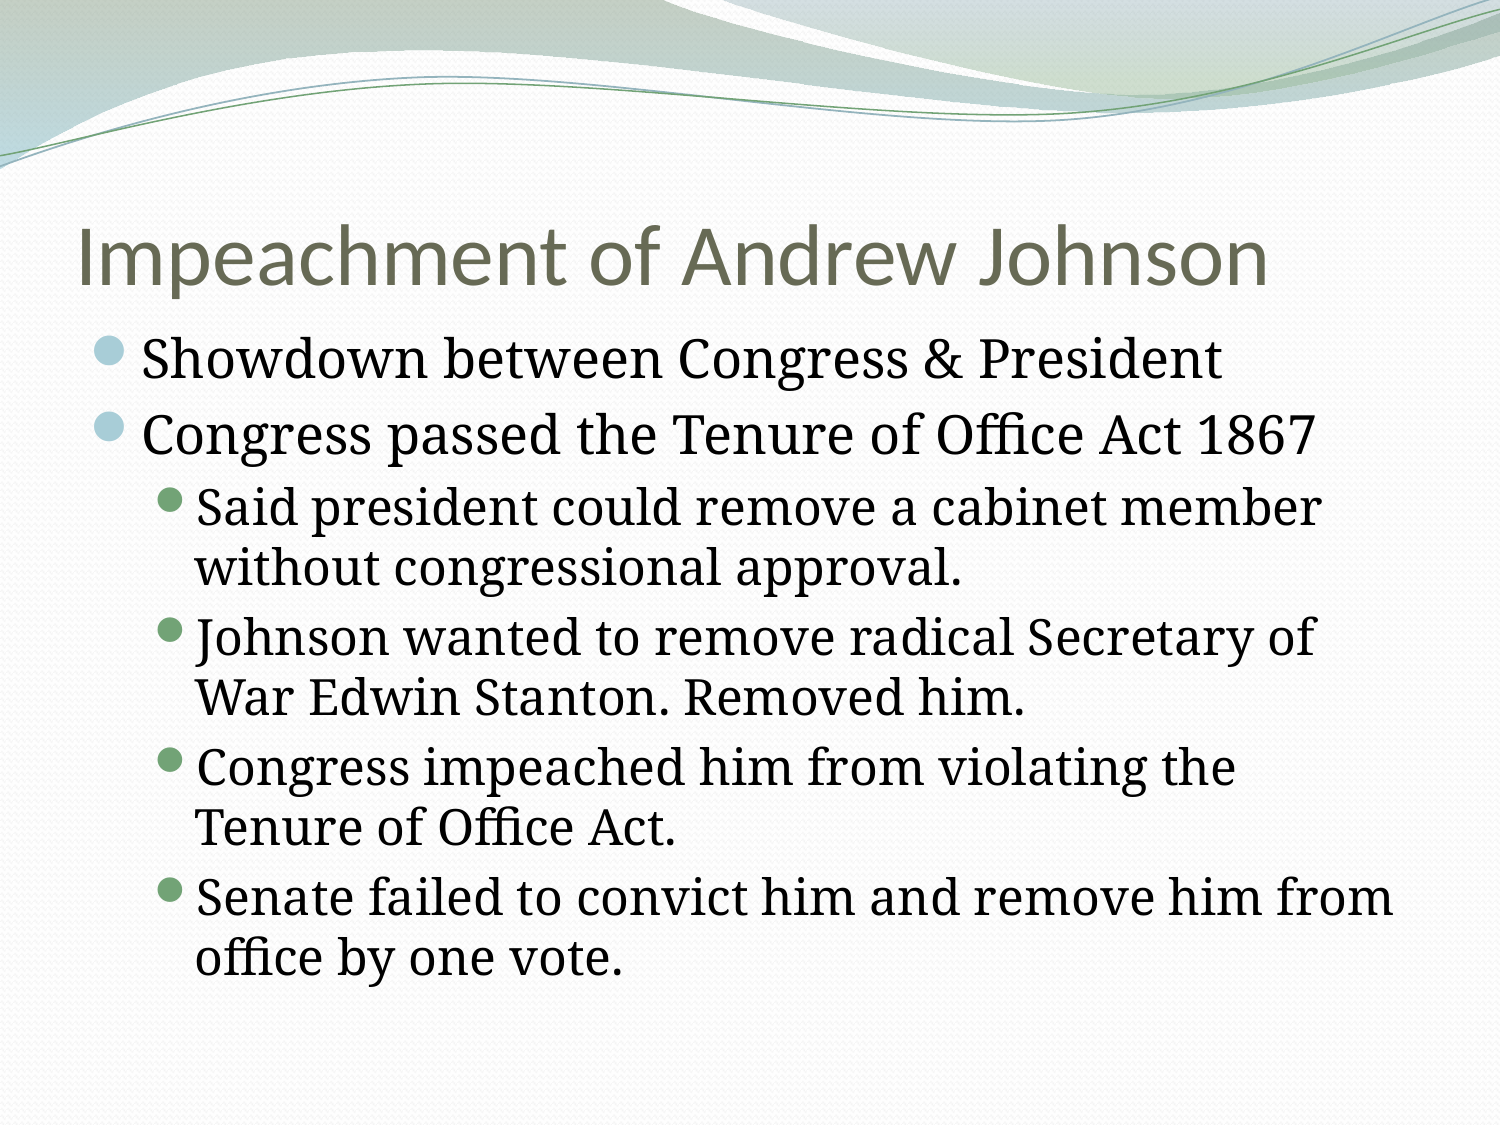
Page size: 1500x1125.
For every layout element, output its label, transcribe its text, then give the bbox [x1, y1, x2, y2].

title Impeachment of Andrew Johnson [75, 115, 1425, 303]
list Showdown between Congress & President Congress passed the Tenure of Office Act 1867 Said president could remove a cabinet member without congressional approval. Johnson wanted to remove radical Secretary of War Edwin Stanton. Removed him. Congress impeached him from violating the Tenure of Office Act. Senate failed to convict him and remove him from office by one vote. [75, 317, 1425, 1038]
